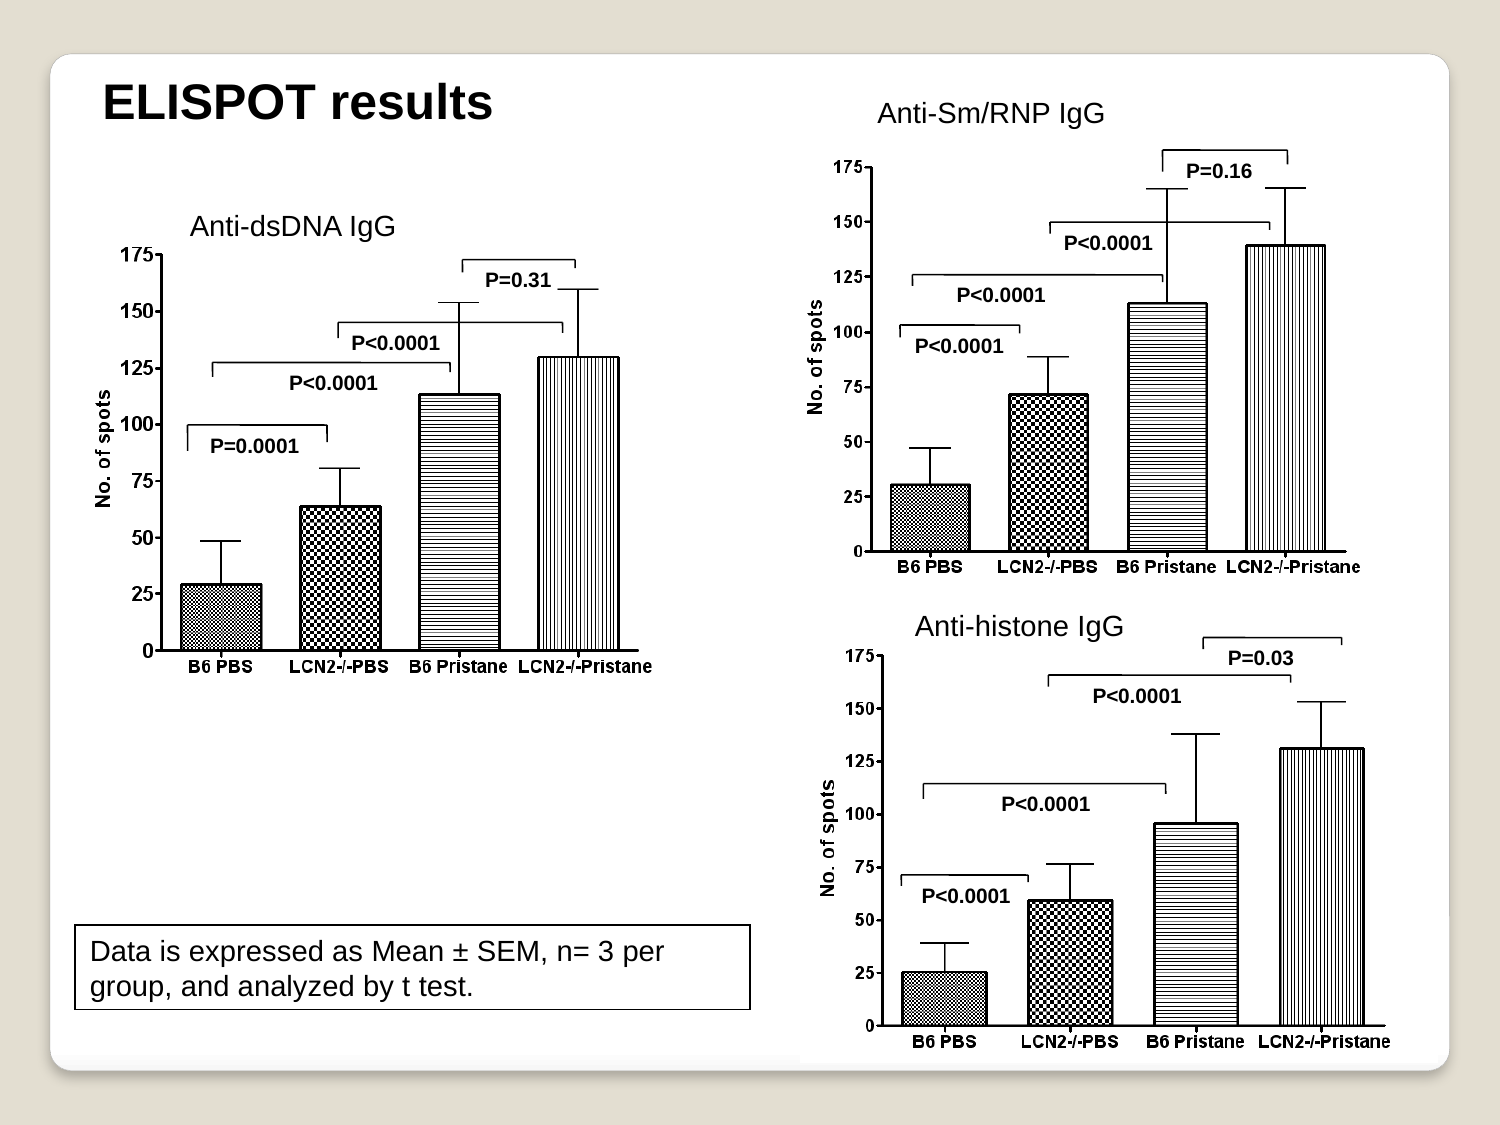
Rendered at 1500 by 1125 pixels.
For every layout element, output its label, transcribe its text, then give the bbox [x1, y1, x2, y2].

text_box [799, 599, 1438, 1063]
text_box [787, 87, 1401, 588]
text_box Data is expressed as Mean ± SEM, n= 3 per group, and analyzed by t test. [74, 924, 750, 1010]
text_box ELISPOT results [87, 62, 775, 138]
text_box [74, 199, 693, 688]
